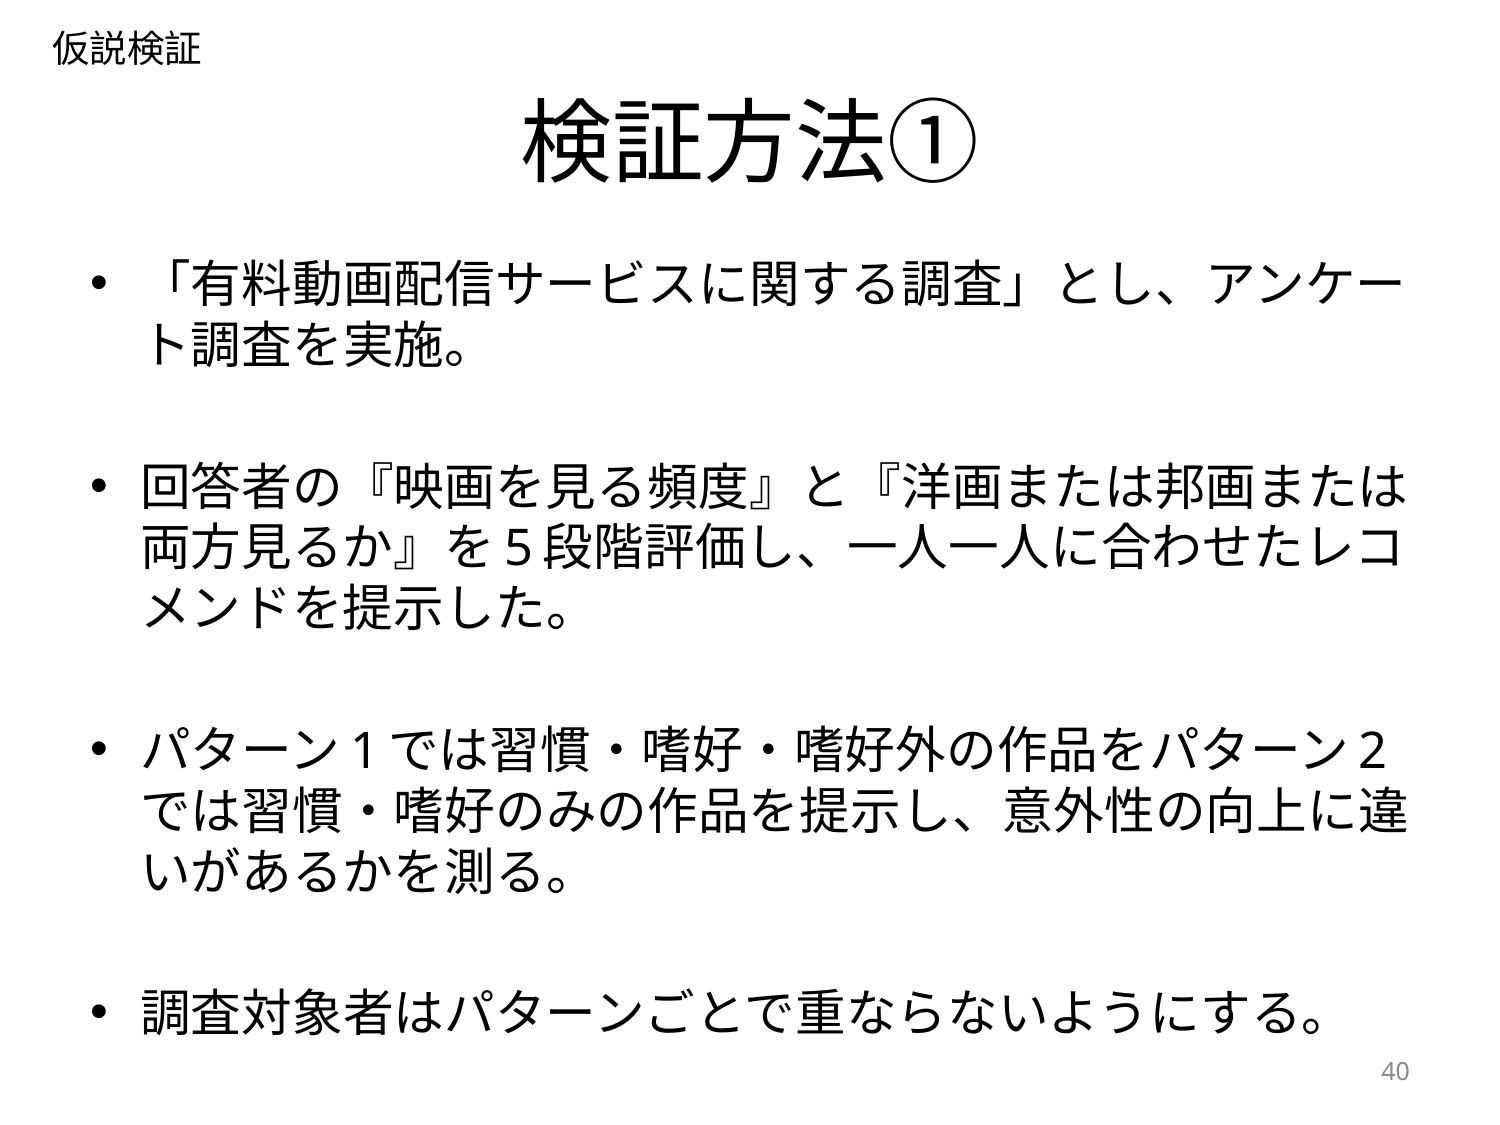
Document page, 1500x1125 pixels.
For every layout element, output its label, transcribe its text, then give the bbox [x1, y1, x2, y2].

title 検証方法① [75, 45, 1425, 233]
slide_number 40 [1074, 1042, 1425, 1103]
list 「有料動画配信サービスに関する調査」とし、アンケート調査を実施。 回答者の『映画を見る頻度』と『洋画または邦画または両方見るか』を5段階評価し、一人一人に合わせたレコメンドを提示した。 パターン1では習慣・嗜好・嗜好外の作品をパターン2では習慣・嗜好のみの作品を提示し、意外性の向上に違いがあるかを測る。 調査対象者はパターンごとで重ならないようにする。 [75, 244, 1425, 1051]
text_box 仮説検証 [30, 7, 224, 88]
